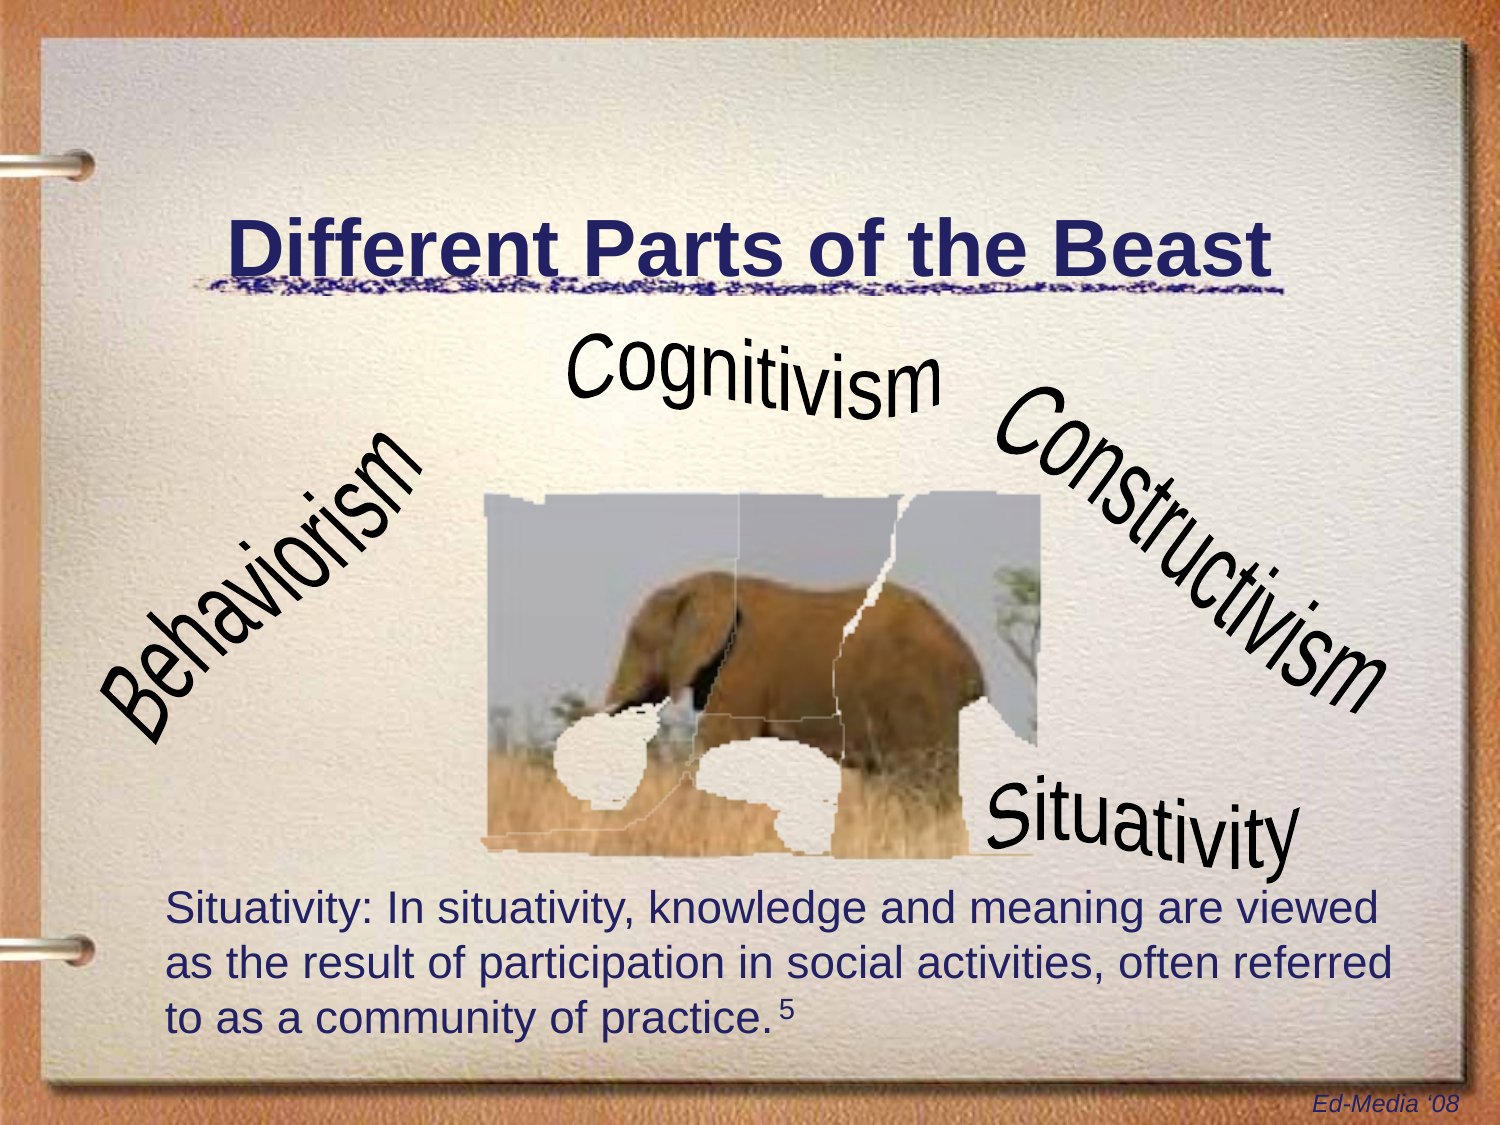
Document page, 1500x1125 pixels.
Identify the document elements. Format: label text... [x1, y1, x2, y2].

text_box 5 [764, 982, 811, 1033]
picture [0, 0, 1500, 1125]
text_box Ed-Media ‘08 [1297, 1079, 1475, 1125]
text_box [567, 324, 940, 710]
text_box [203, 387, 562, 868]
title Different Parts of the Beast [112, 87, 1388, 301]
text_box Situativity: In situativity, knowledge and meaning are viewed as the result of participation in social activities, often referred to as a community of practice. [149, 870, 1438, 1050]
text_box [828, 488, 1424, 868]
